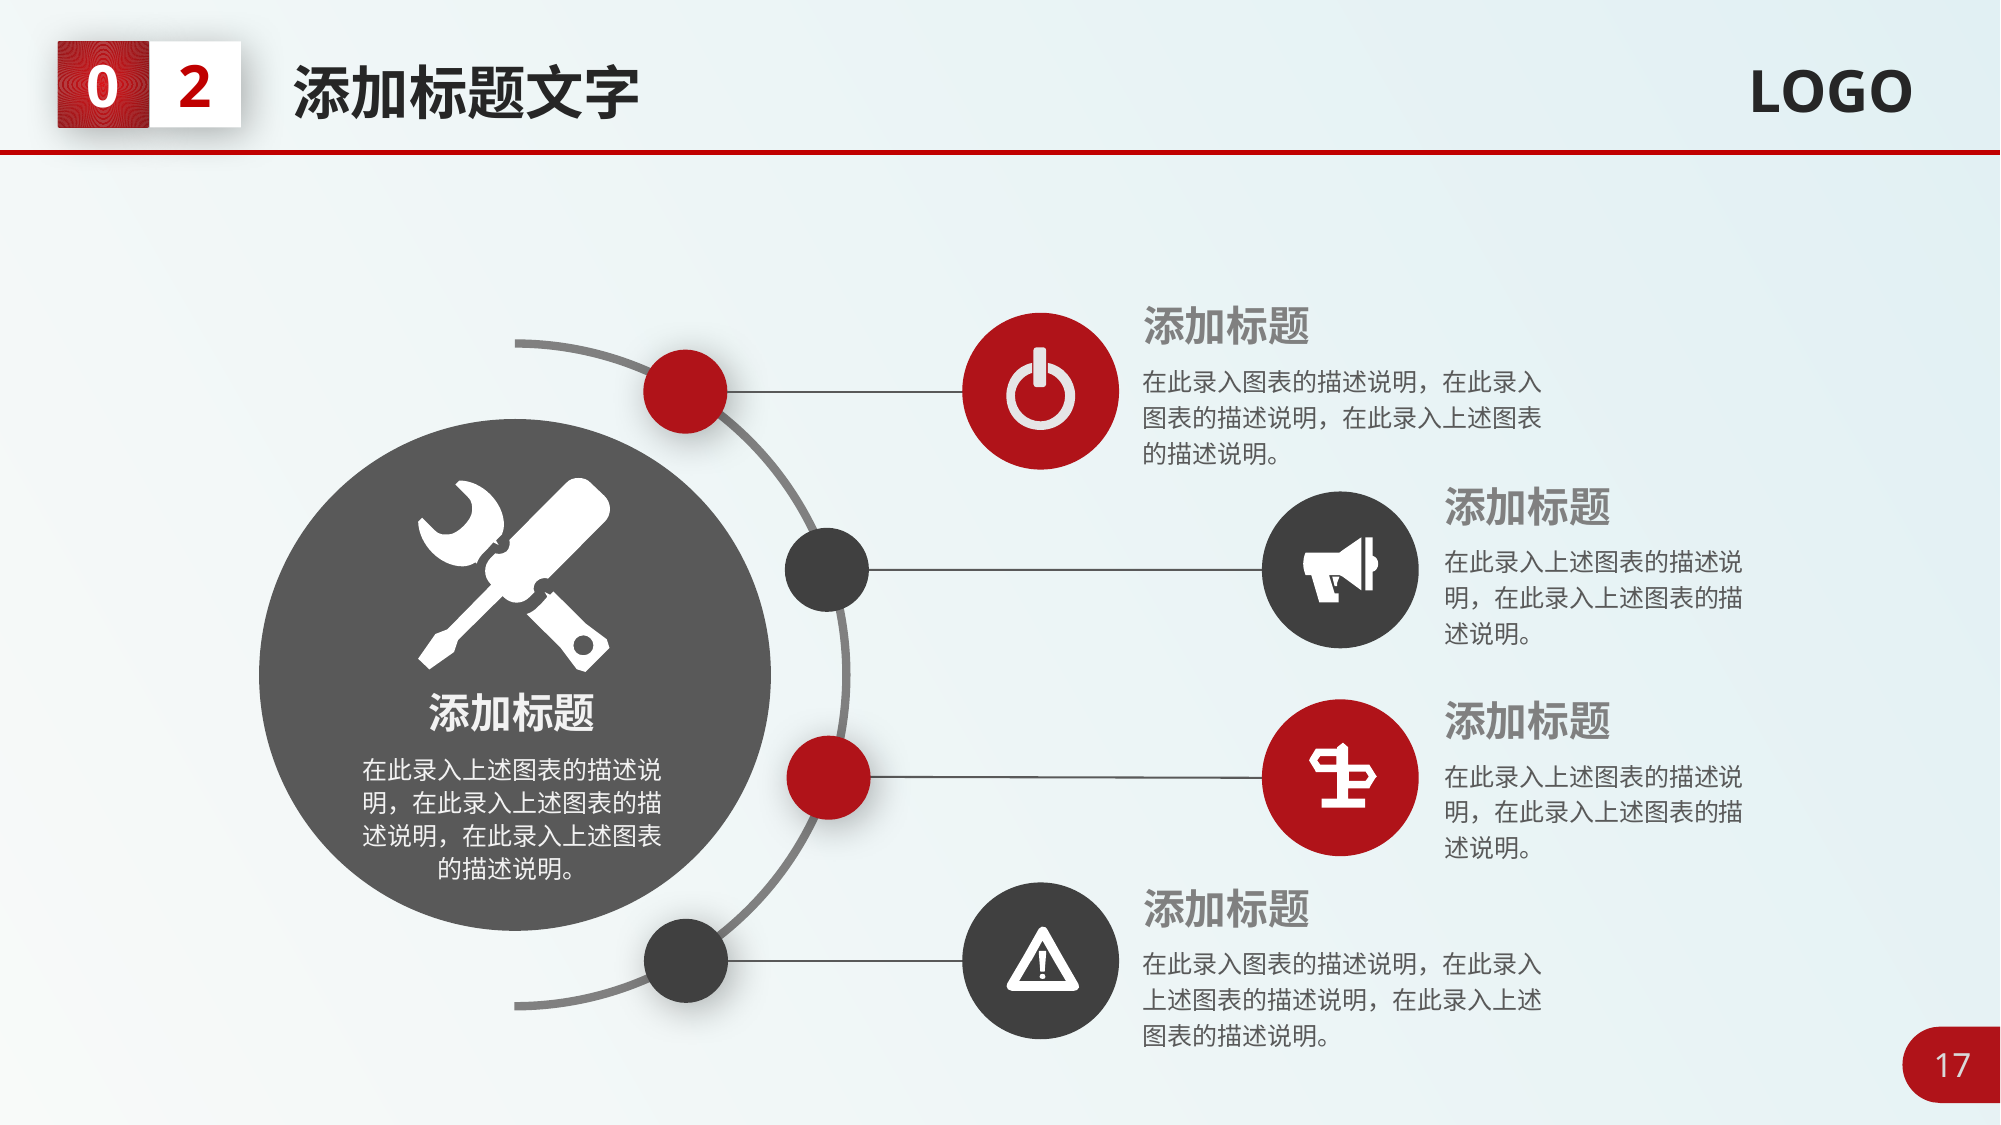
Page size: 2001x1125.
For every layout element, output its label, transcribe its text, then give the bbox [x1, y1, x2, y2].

text_box [642, 348, 726, 419]
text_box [838, 699, 1419, 857]
text_box 添加标题 [1128, 875, 1326, 935]
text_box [728, 882, 1120, 1040]
text_box 在此录入上述图表的描述说明，在此录入上述图表的描述说明。 [1429, 533, 1767, 657]
text_box [783, 526, 868, 613]
text_box [835, 609, 852, 699]
text_box 添加标题 [1429, 473, 1627, 533]
text_box 在此录入上述图表的描述说明，在此录入上述图表的描述说明。 [1429, 747, 1767, 871]
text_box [726, 312, 1120, 470]
text_box [771, 836, 808, 882]
text_box 添加标题 [1429, 687, 1627, 747]
text_box [513, 338, 639, 371]
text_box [868, 491, 1419, 649]
text_box [785, 734, 838, 821]
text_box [0, 41, 2000, 153]
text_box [259, 419, 771, 931]
text_box [513, 980, 633, 1012]
text_box 在此录入图表的描述说明，在此录入上述图表的描述说明，在此录入上述图表的描述说明。 [1128, 935, 1560, 1058]
text_box [771, 470, 818, 531]
text_box 添加标题 [1128, 292, 1326, 352]
text_box [642, 931, 728, 1004]
text_box 在此录入图表的描述说明，在此录入图表的描述说明，在此录入上述图表的描述说明。 [1128, 352, 1560, 476]
